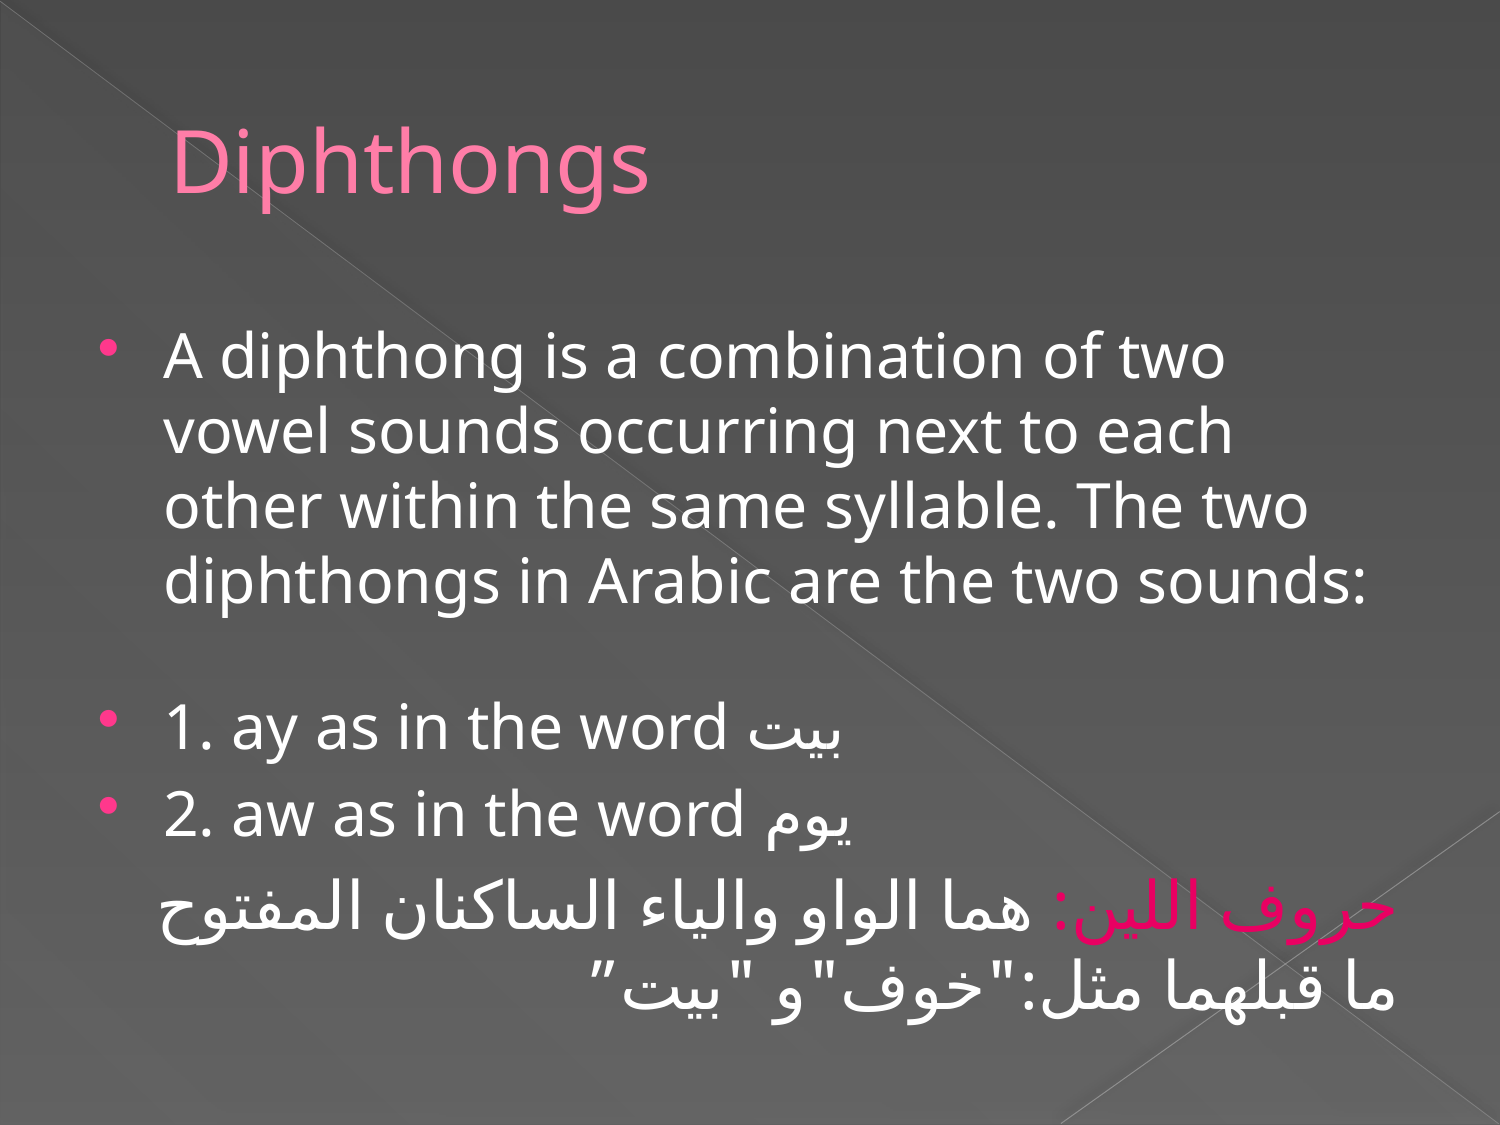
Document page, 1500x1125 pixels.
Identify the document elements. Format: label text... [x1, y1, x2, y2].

title Diphthongs [75, 43, 1425, 274]
list A diphthong is a combination of two vowel sounds occurring next to each other within the same syllable. The two diphthongs in Arabic are the two sounds: 1. ay as in the word بيت 2. aw as in the word يوم حروف اللين: هما الواو والياء الساكنان المفتوح ما قبلهما مثل:"خوف"و "بيت” [75, 308, 1425, 1059]
